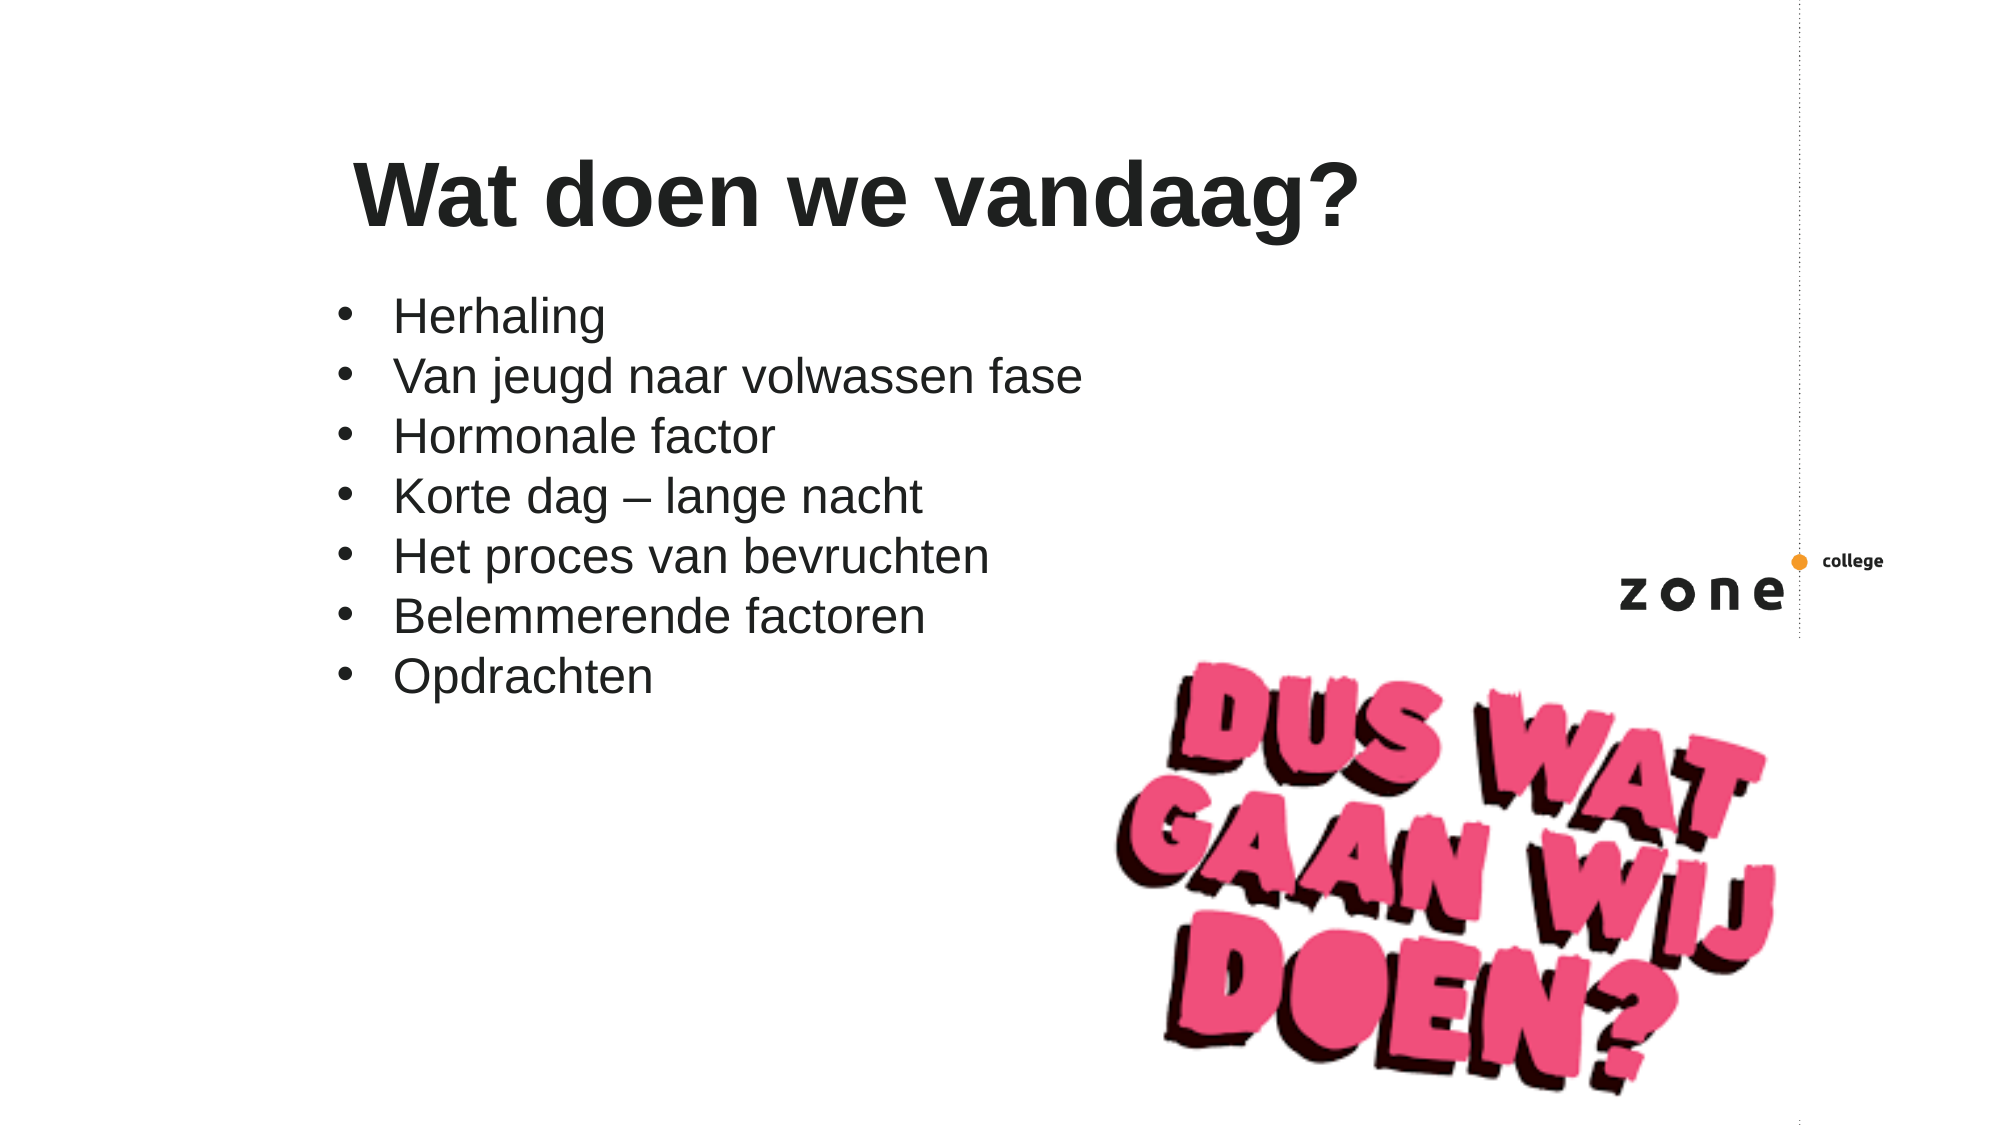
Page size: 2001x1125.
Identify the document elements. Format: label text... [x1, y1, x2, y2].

title Wat doen we vandaag? [353, 147, 1647, 312]
list Herhaling Van jeugd naar volwassen fase Hormonale factor Korte dag – lange nacht Het proces van bevruchten Belemmerende factoren Opdrachten [336, 283, 1607, 998]
picture [1086, 0, 2001, 1125]
